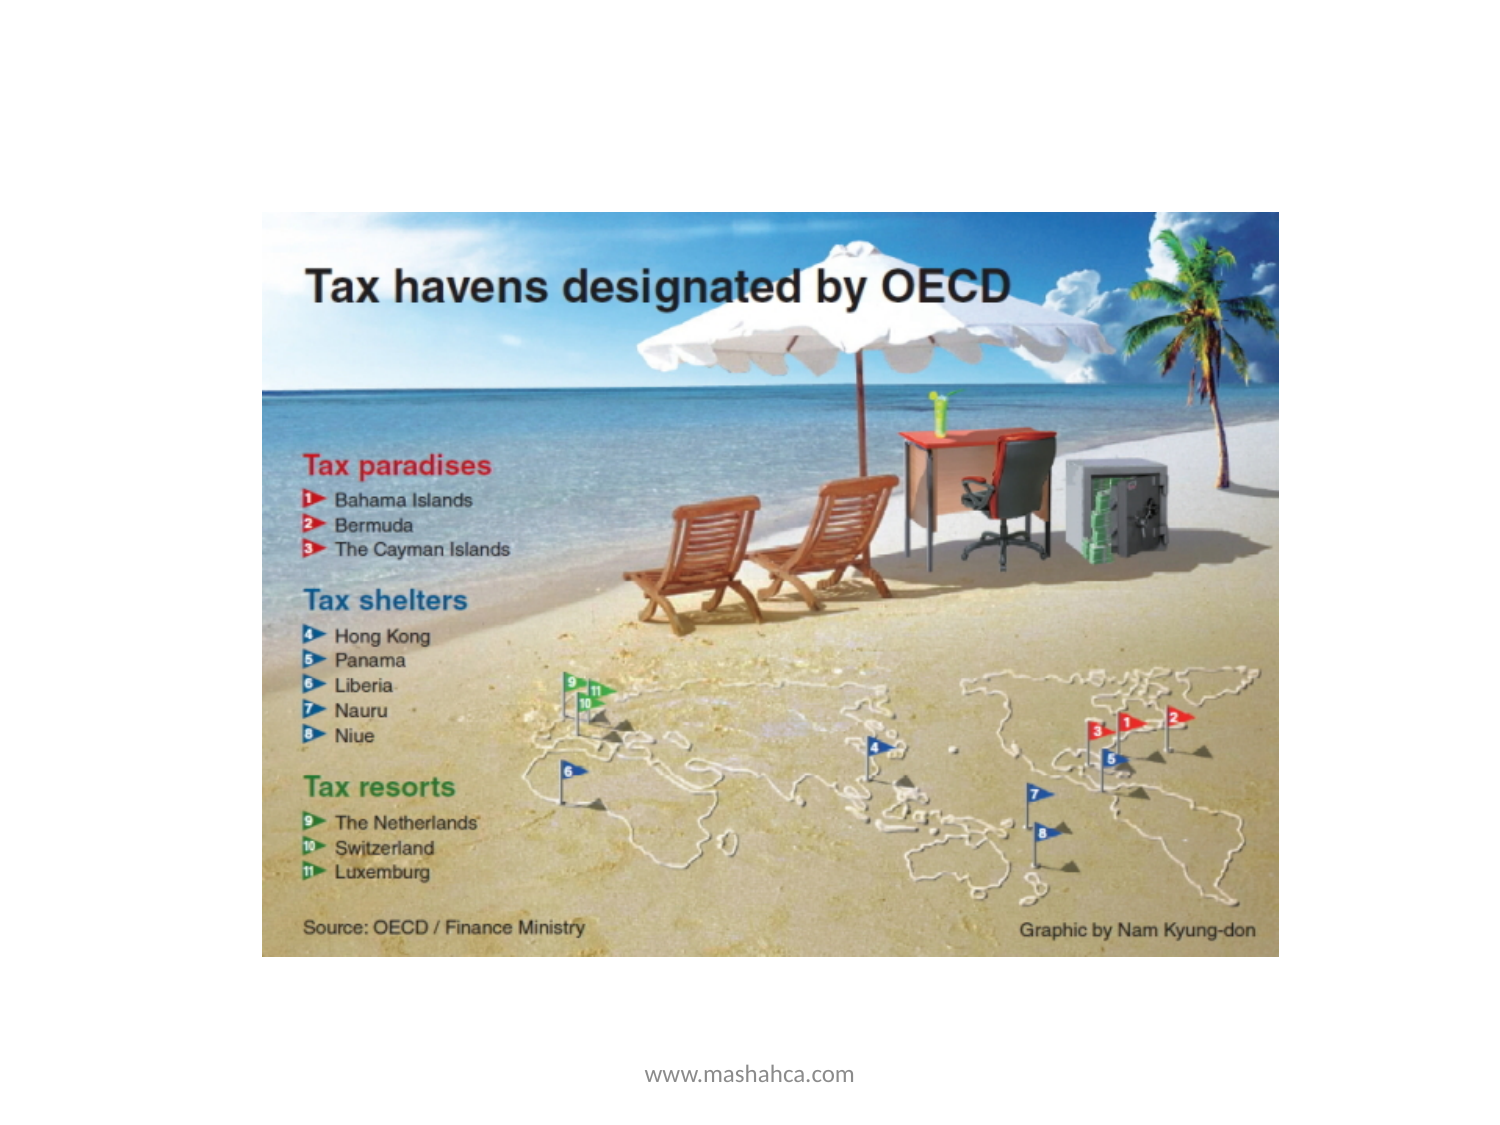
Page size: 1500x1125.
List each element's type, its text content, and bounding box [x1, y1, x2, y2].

footer www.mashahca.com [512, 1042, 988, 1103]
picture [262, 212, 1279, 957]
